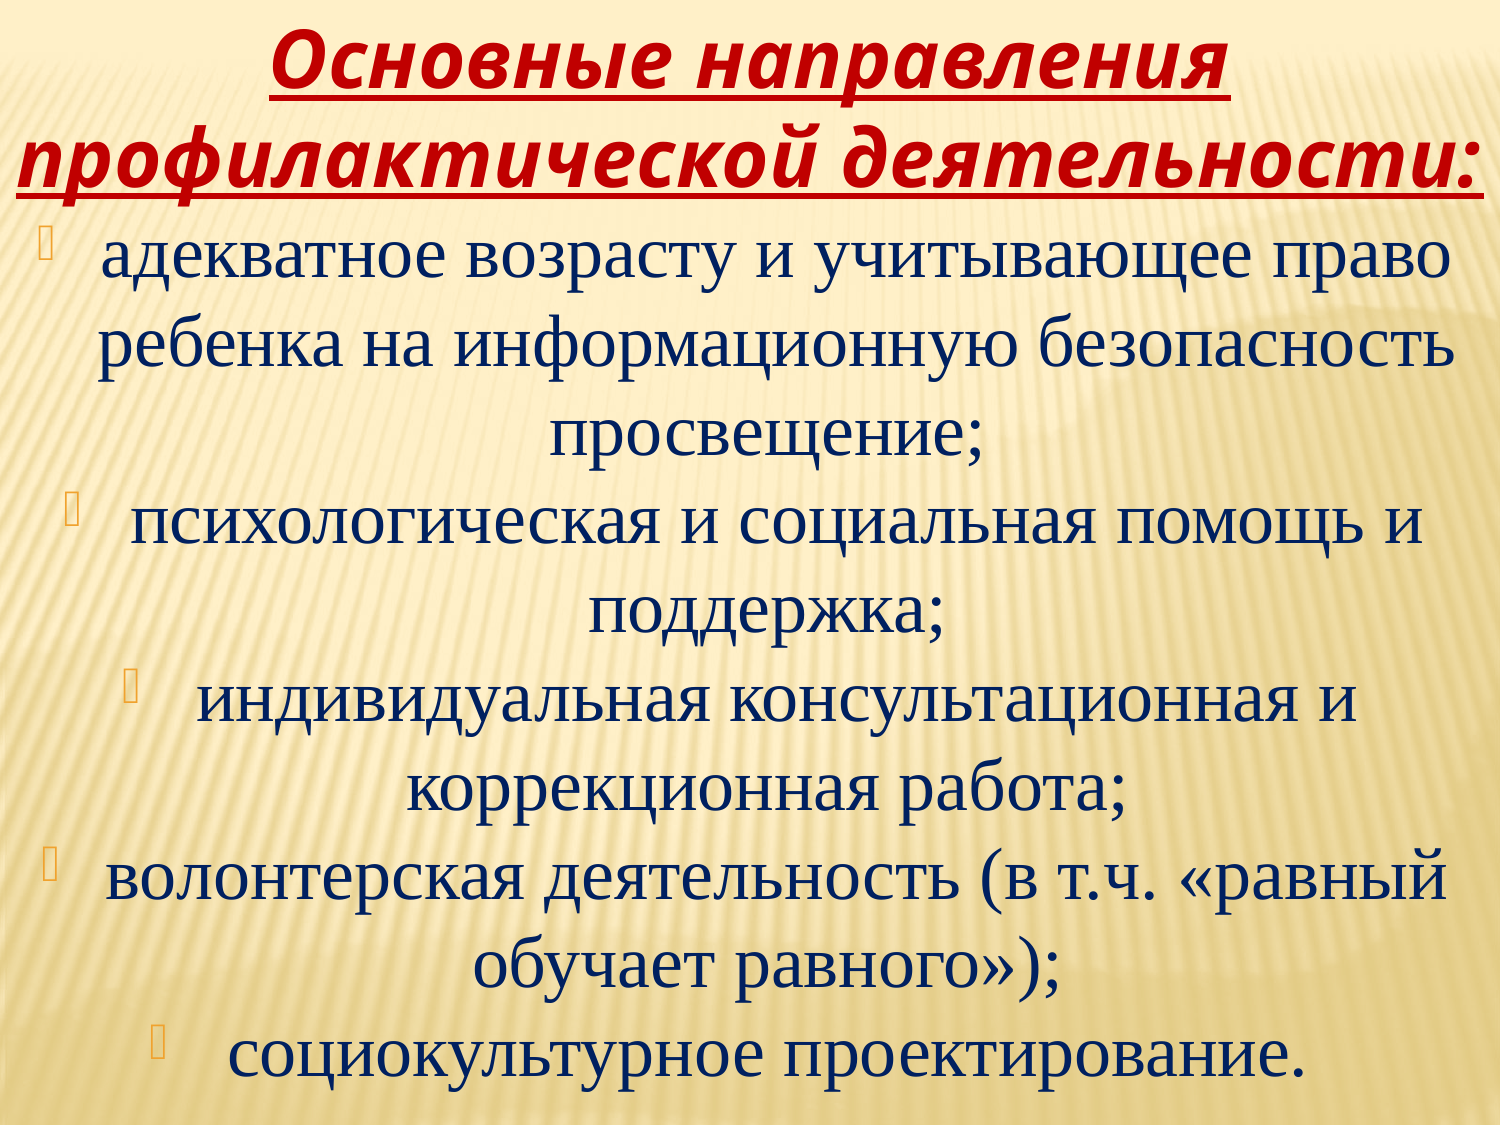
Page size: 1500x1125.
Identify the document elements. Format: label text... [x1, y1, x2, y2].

list Основные направления профилактической деятельности: адекватное возрасту и учитывающее право ребенка на информационную безопасность просвещение; психологическая и социальная помощь и поддержка; индивидуальная консультационная и коррекционная работа; волонтерская деятельность (в т.ч. «равный обучает равного»); социокультурное проектирование. [0, 0, 1500, 1125]
